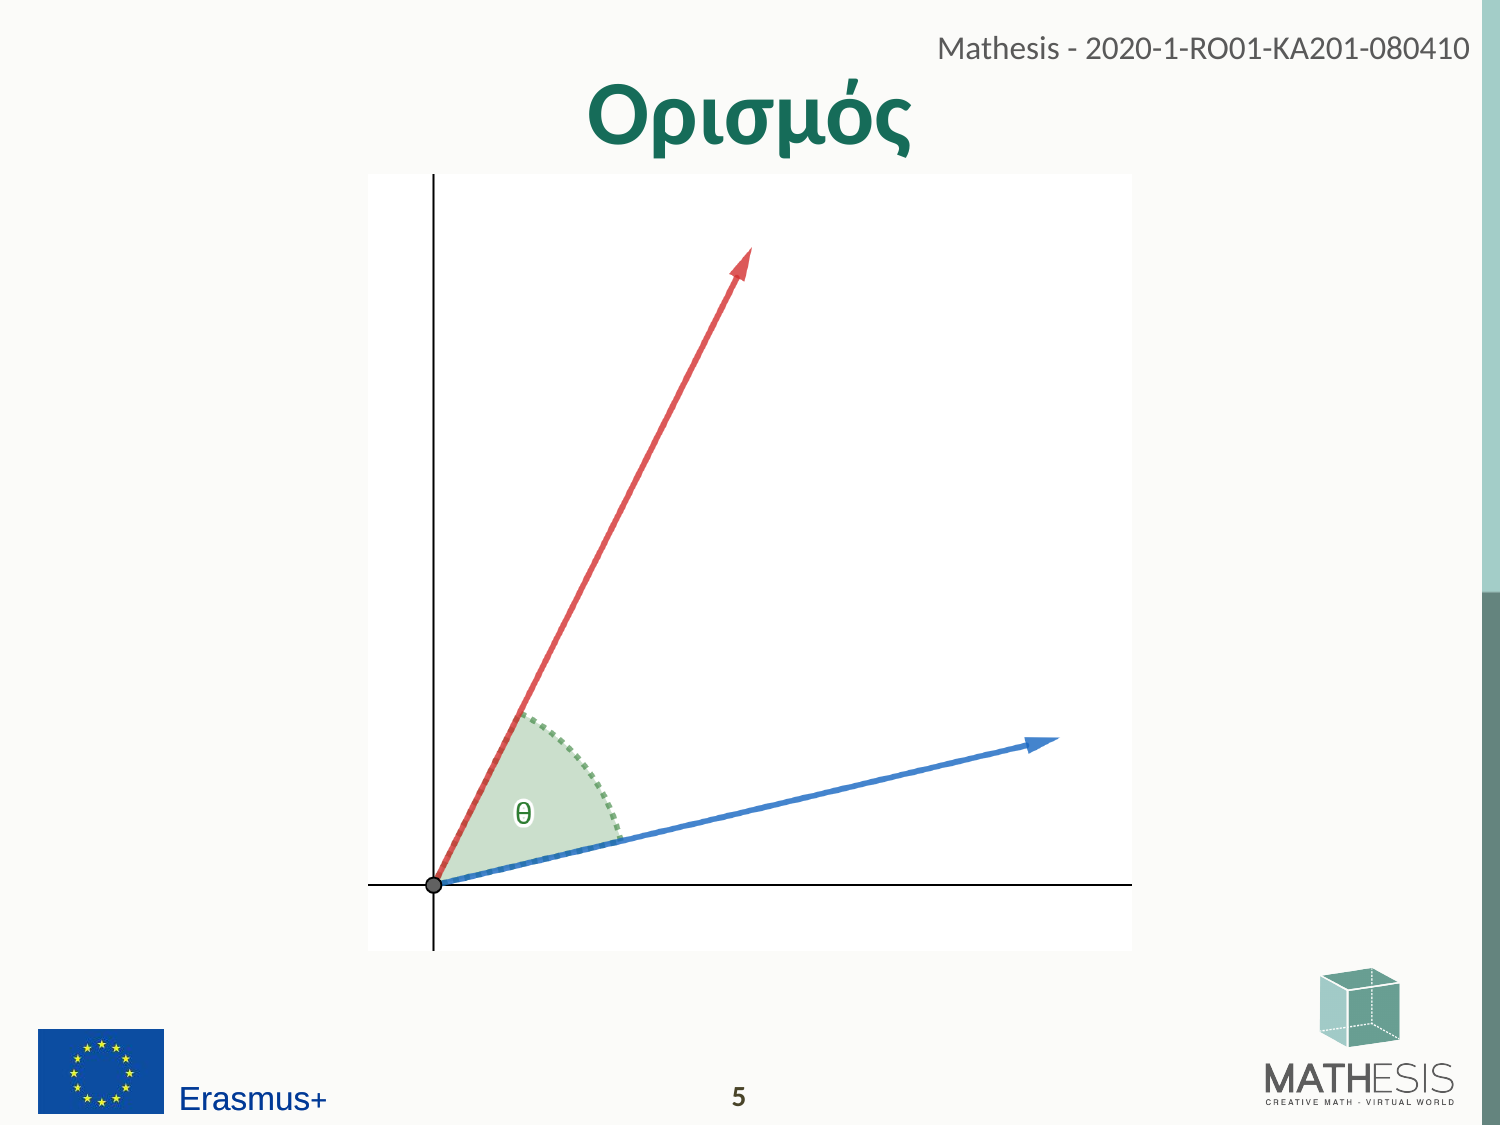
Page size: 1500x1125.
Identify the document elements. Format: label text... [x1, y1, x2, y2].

title Ορισμός [75, 45, 1425, 233]
picture [368, 174, 1132, 951]
picture [38, 1029, 164, 1114]
list [75, 262, 1425, 1005]
